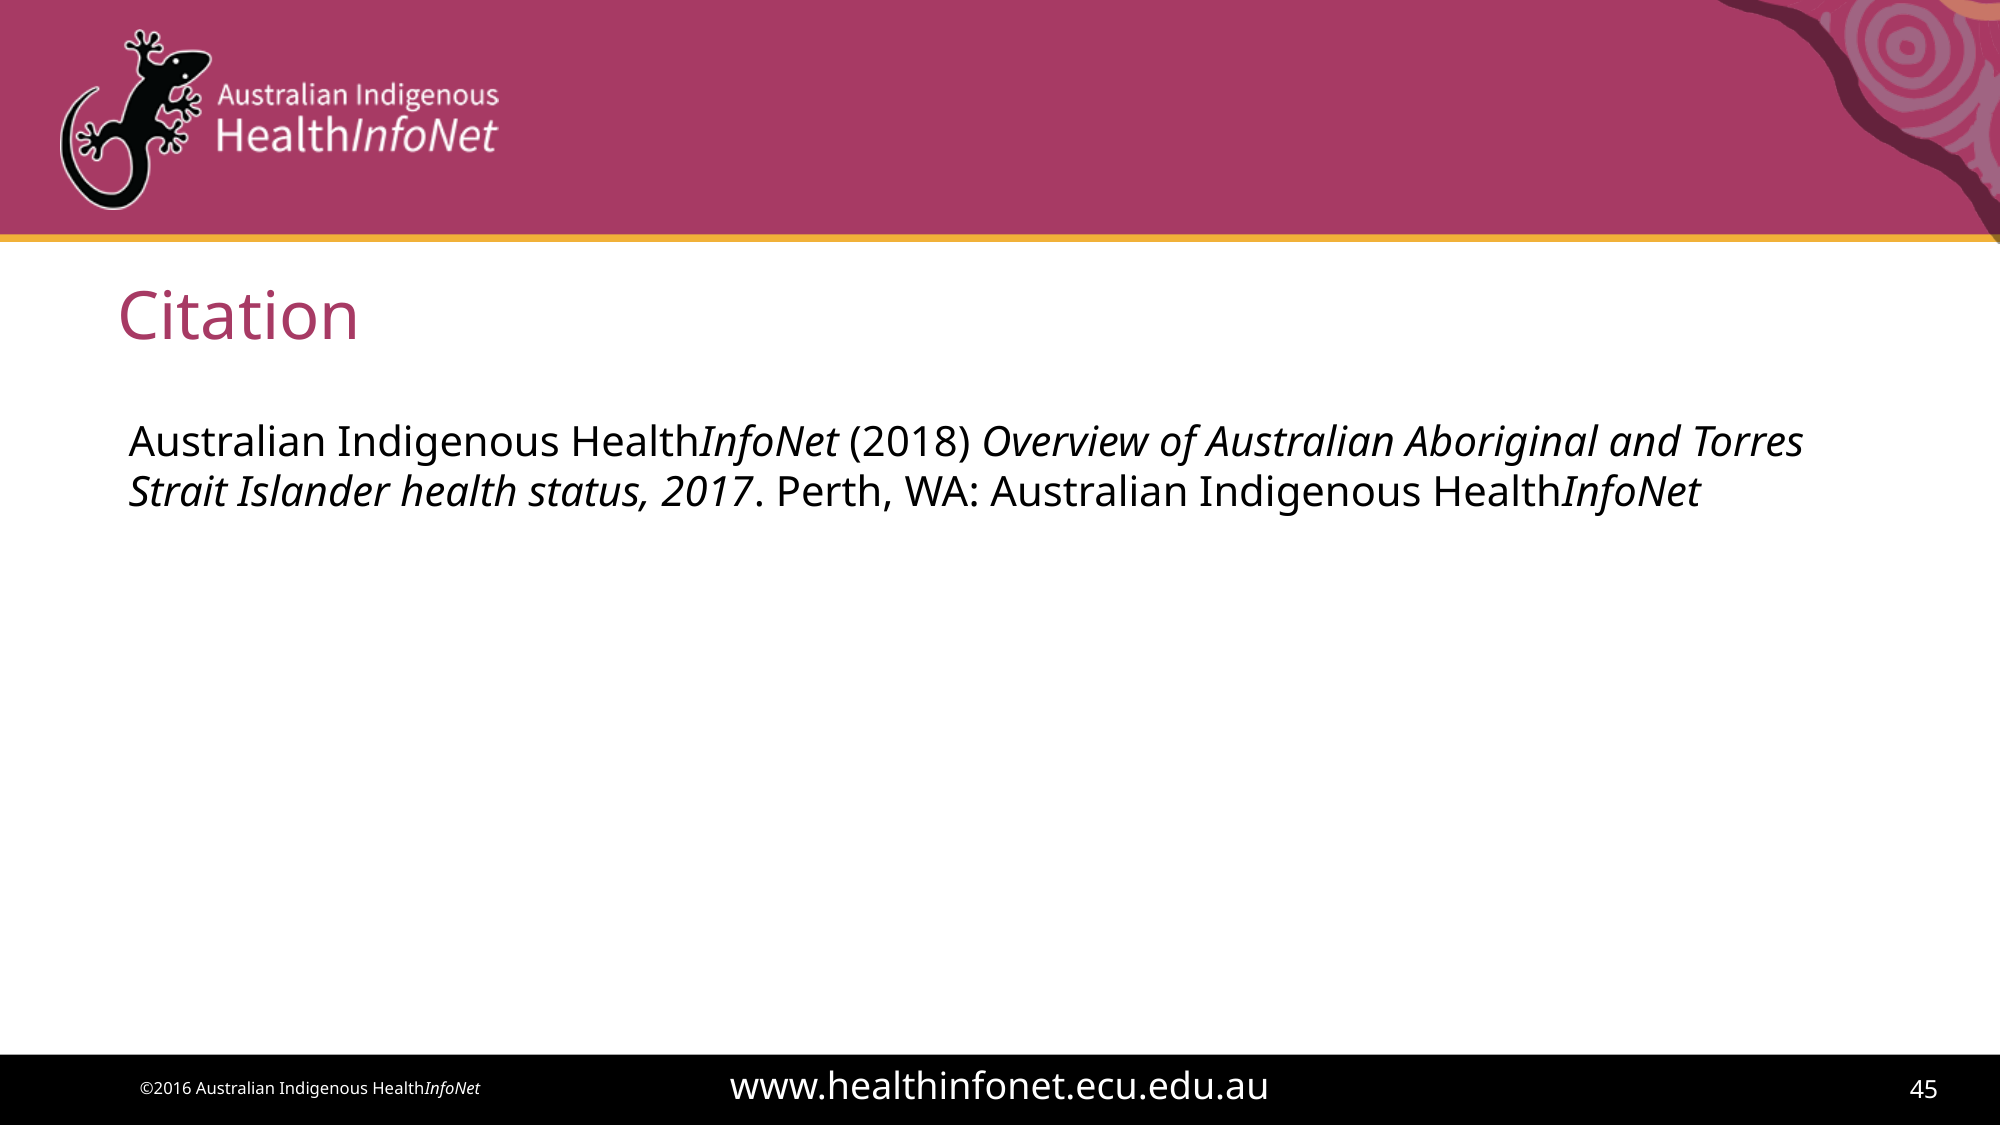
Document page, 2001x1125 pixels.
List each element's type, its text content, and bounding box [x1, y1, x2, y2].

picture [60, 29, 499, 210]
list Australian Indigenous HealthInfoNet (2018) Overview of Australian Aboriginal and Torres Strait Islander health status, 2017. Perth, WA: Australian Indigenous HealthInfoNet [99, 399, 1901, 1051]
title Citation [102, 249, 1900, 375]
picture [1673, 0, 2000, 279]
